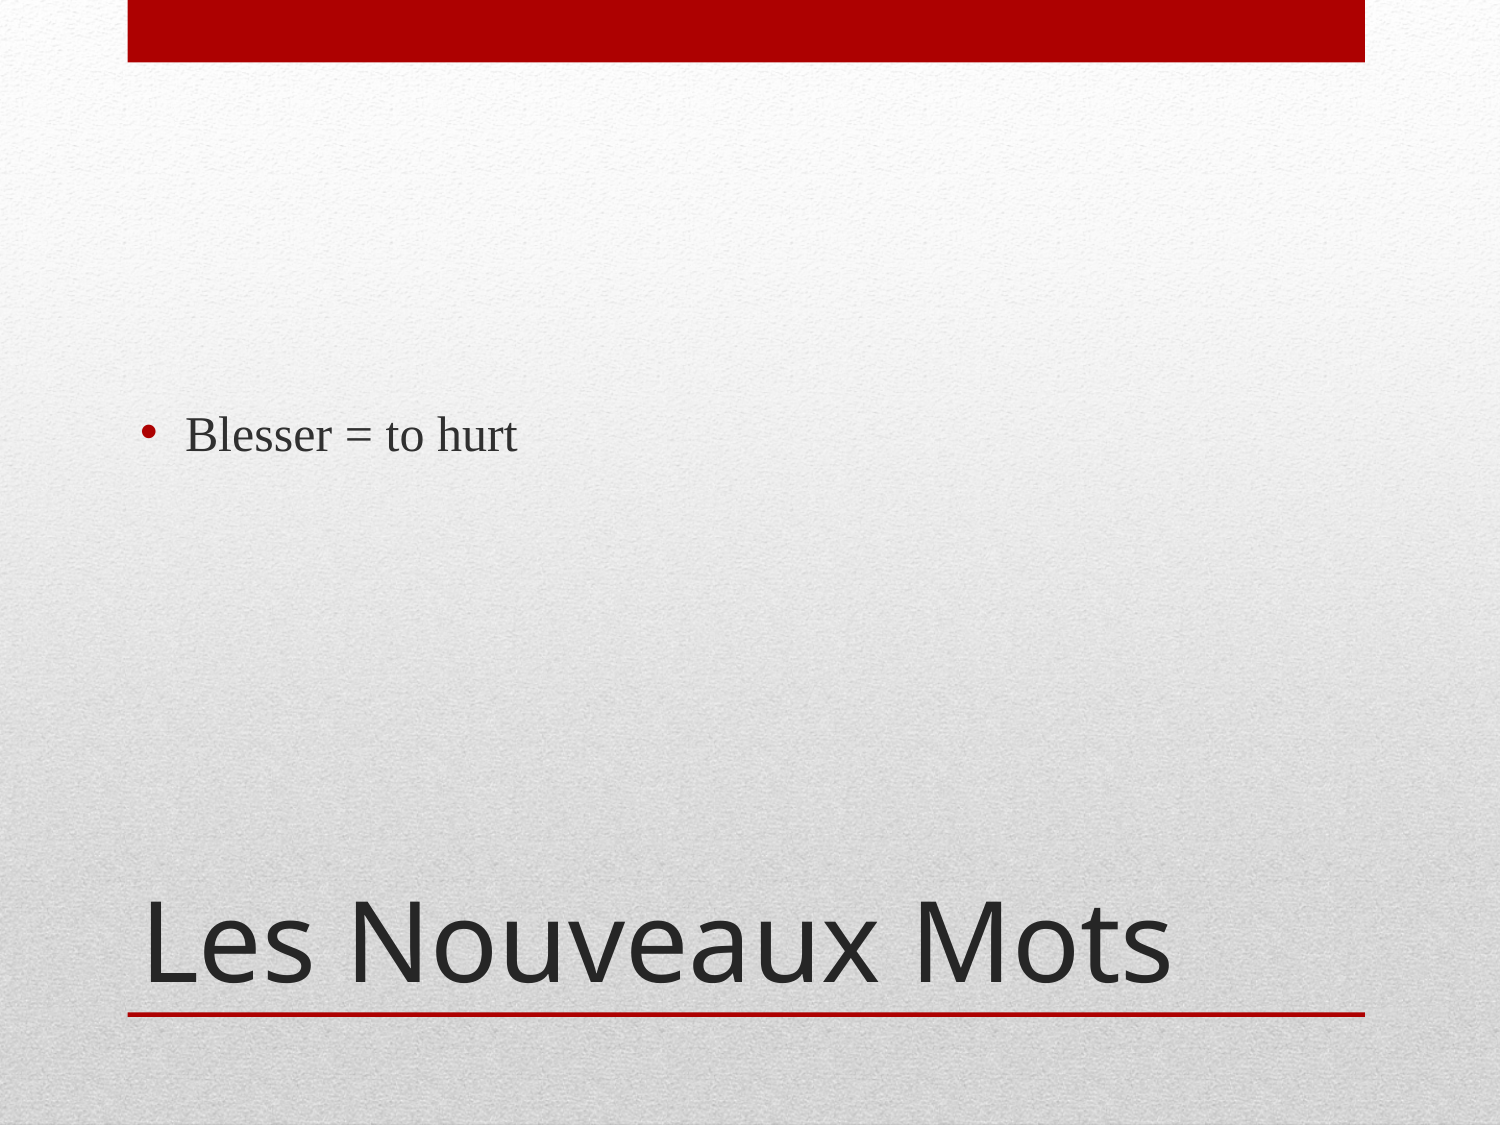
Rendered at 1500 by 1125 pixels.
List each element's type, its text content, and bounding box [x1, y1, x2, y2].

title Les Nouveaux Mots [125, 750, 1238, 1013]
list Blesser = to hurt [125, 112, 1363, 750]
